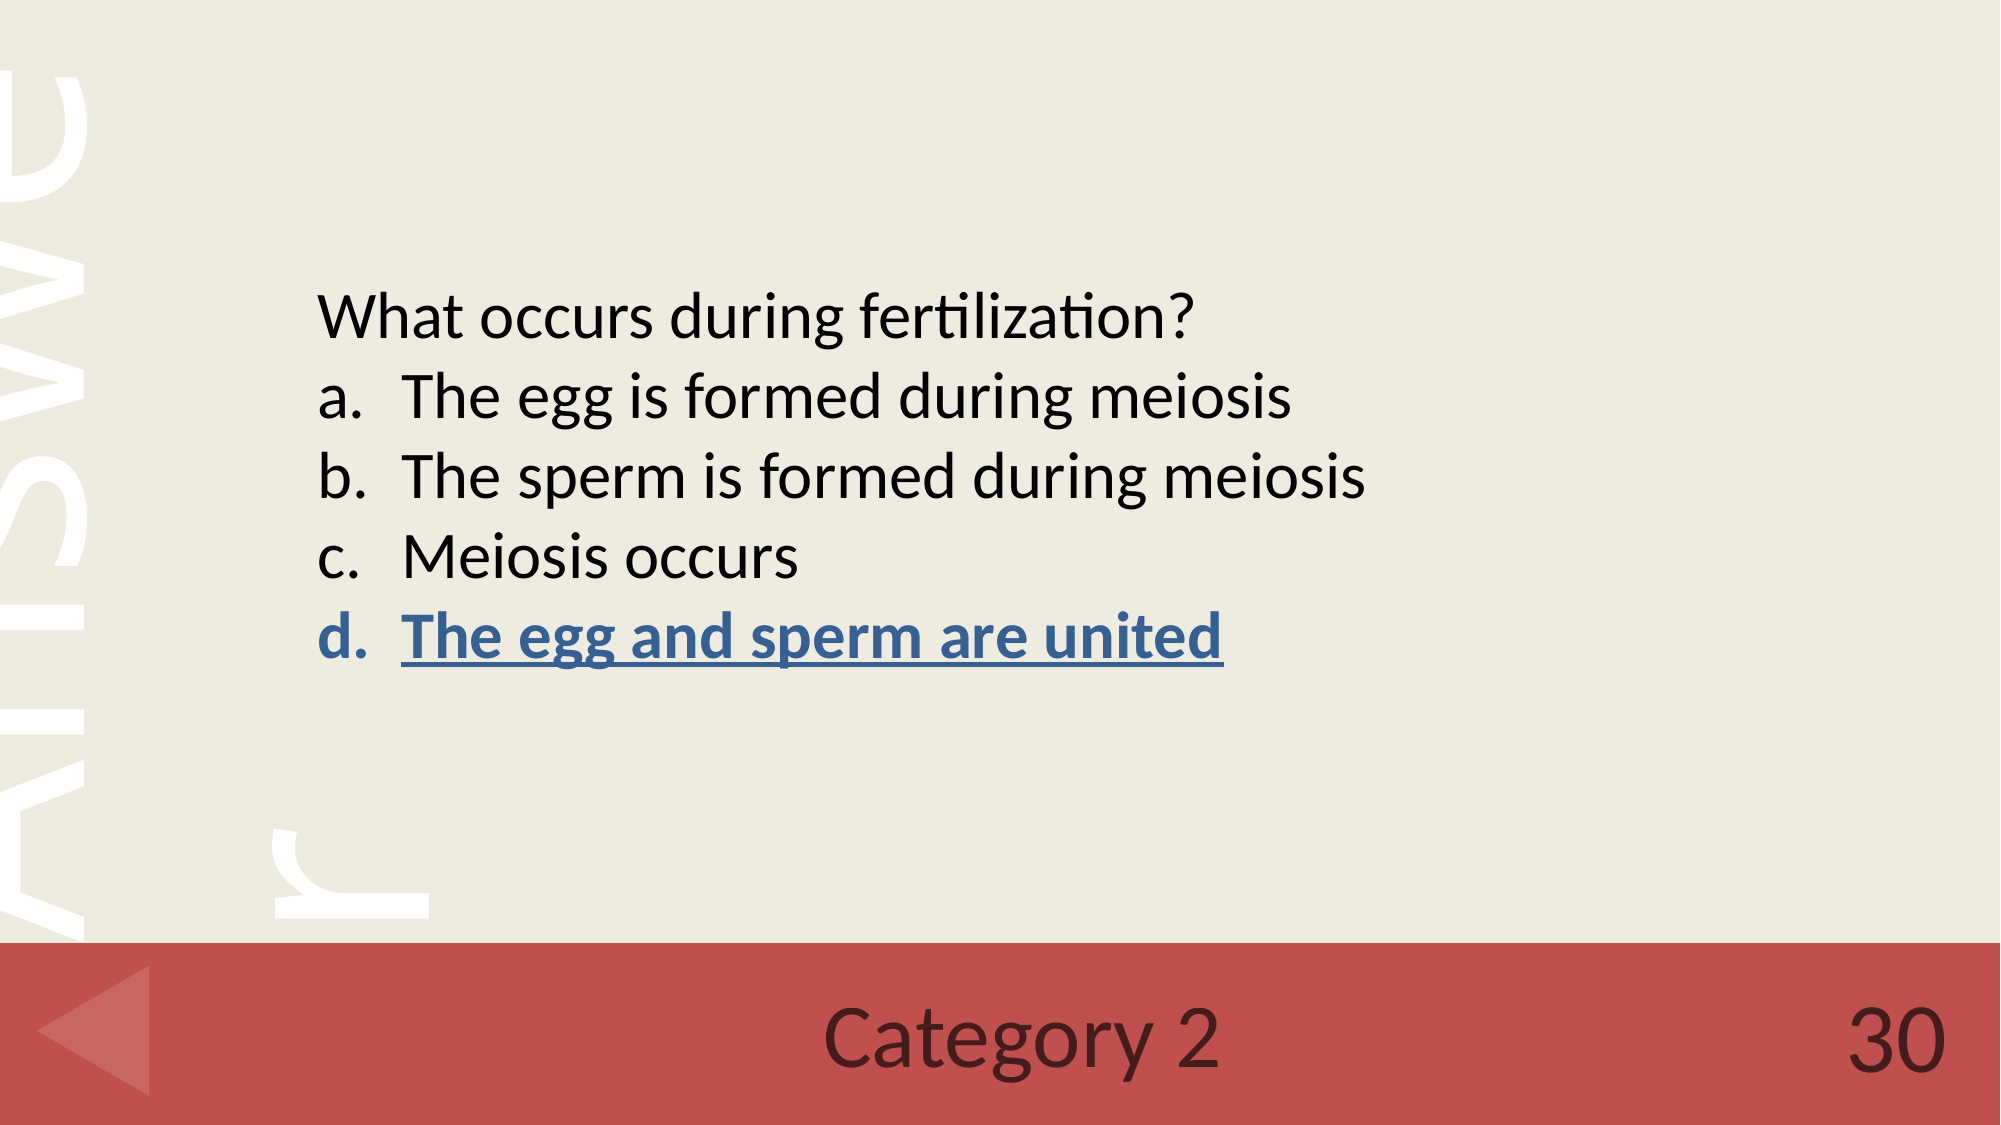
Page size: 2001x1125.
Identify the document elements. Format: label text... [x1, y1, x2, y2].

list What occurs during fertilization? The egg is formed during meiosis The sperm is formed during meiosis Meiosis occurs The egg and sperm are united [302, 307, 1760, 636]
list 30 [1924, 967, 1963, 1097]
title Category 2 [123, 937, 1924, 1125]
